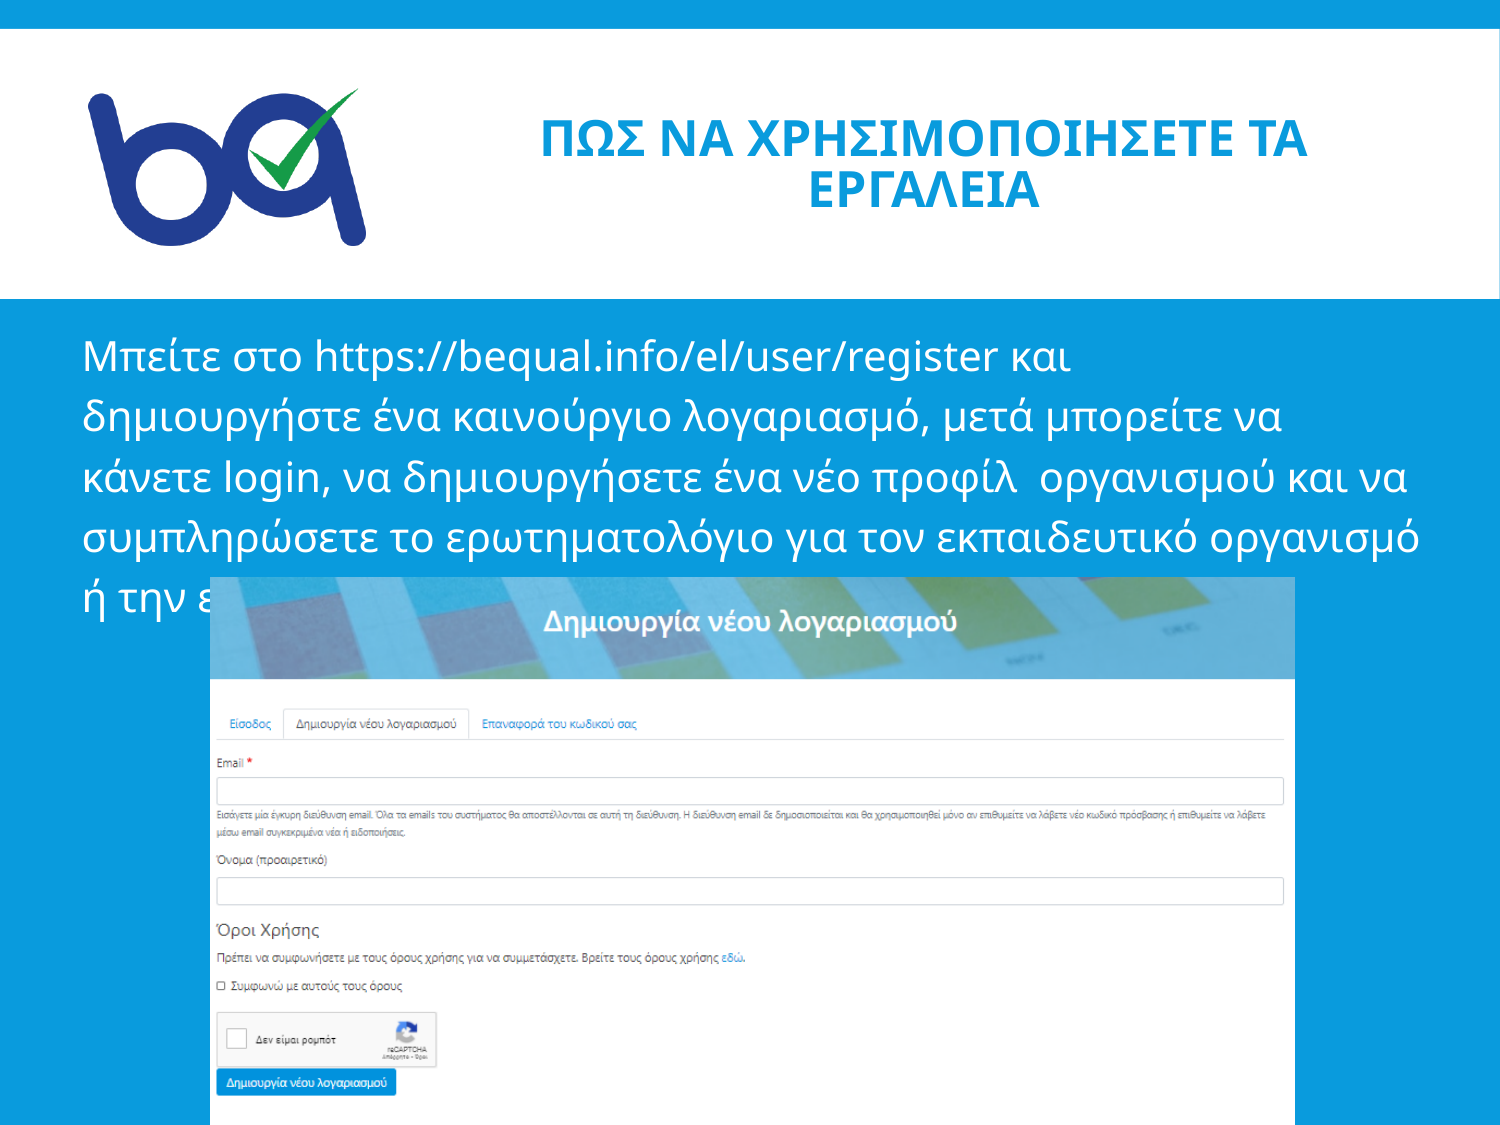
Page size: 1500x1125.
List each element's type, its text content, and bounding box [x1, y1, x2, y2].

title πως να χρησιμοποιησετε τα εργαλεια [409, 113, 1439, 221]
list Μπείτε στο https://bequal.info/el/user/register και δημιουργήστε ένα καινούργιο λογαριασμό, μετά μπορείτε να κάνετε login, να δημιουργήσετε ένα νέο προφίλ οργανισμού και να συμπληρώσετε το ερωτηματολόγιο για τον εκπαιδευτικό οργανισμό ή την επιχείρηση σας. [66, 312, 1439, 1113]
picture [88, 88, 367, 246]
picture [210, 578, 1294, 1125]
